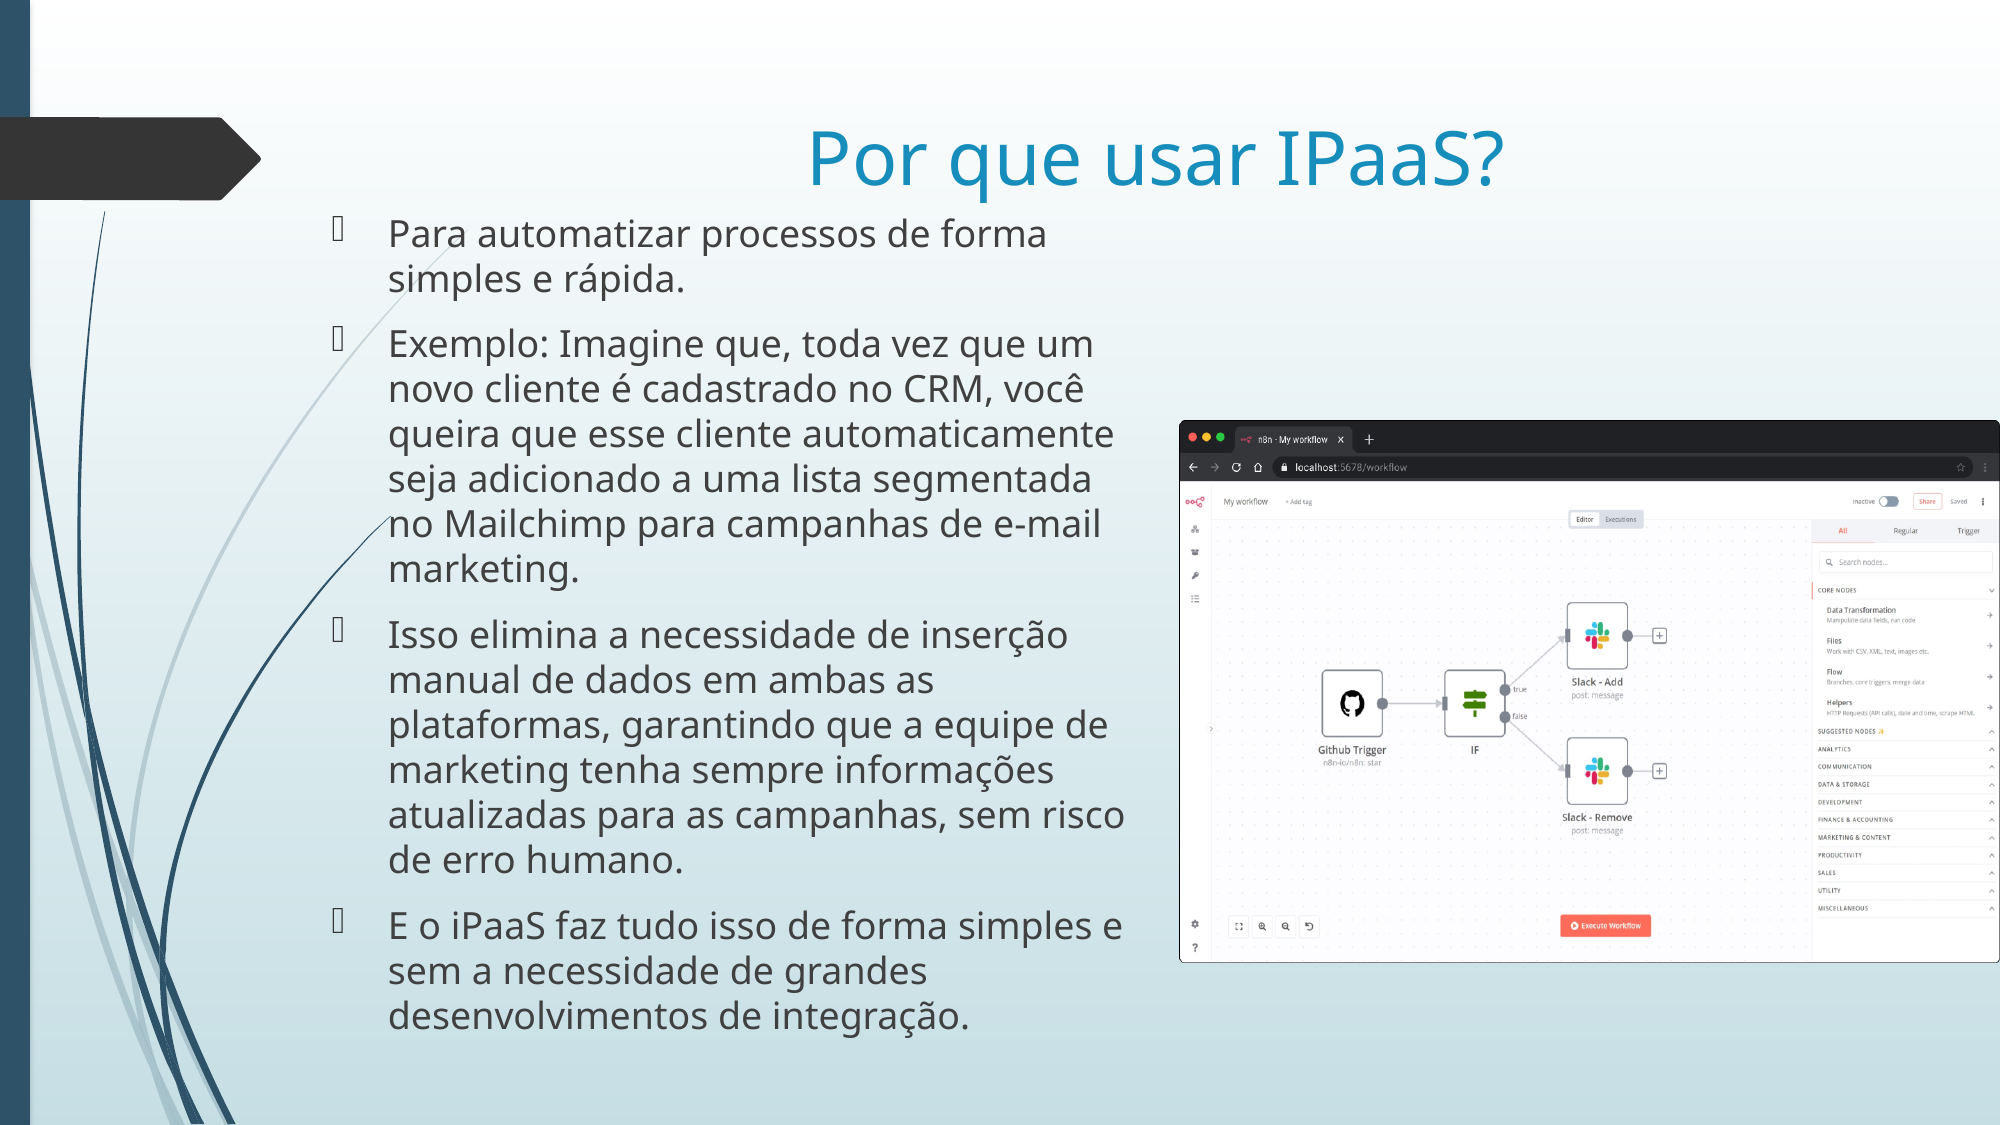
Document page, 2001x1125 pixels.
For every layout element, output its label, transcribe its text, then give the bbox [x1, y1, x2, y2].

title Por que usar IPaaS? [425, 102, 1888, 313]
list Para automatizar processos de forma simples e rápida. Exemplo: Imagine que, toda vez que um novo cliente é cadastrado no CRM, você queira que esse cliente automaticamente seja adicionado a uma lista segmentada no Mailchimp para campanhas de e-mail marketing. Isso elimina a necessidade de inserção manual de dados em ambas as plataformas, garantindo que a equipe de marketing tenha sempre informações atualizadas para as campanhas, sem risco de erro humano. E o iPaaS faz tudo isso de forma simples e sem a necessidade de grandes desenvolvimentos de integração. [316, 202, 1146, 1125]
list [1179, 420, 2000, 964]
